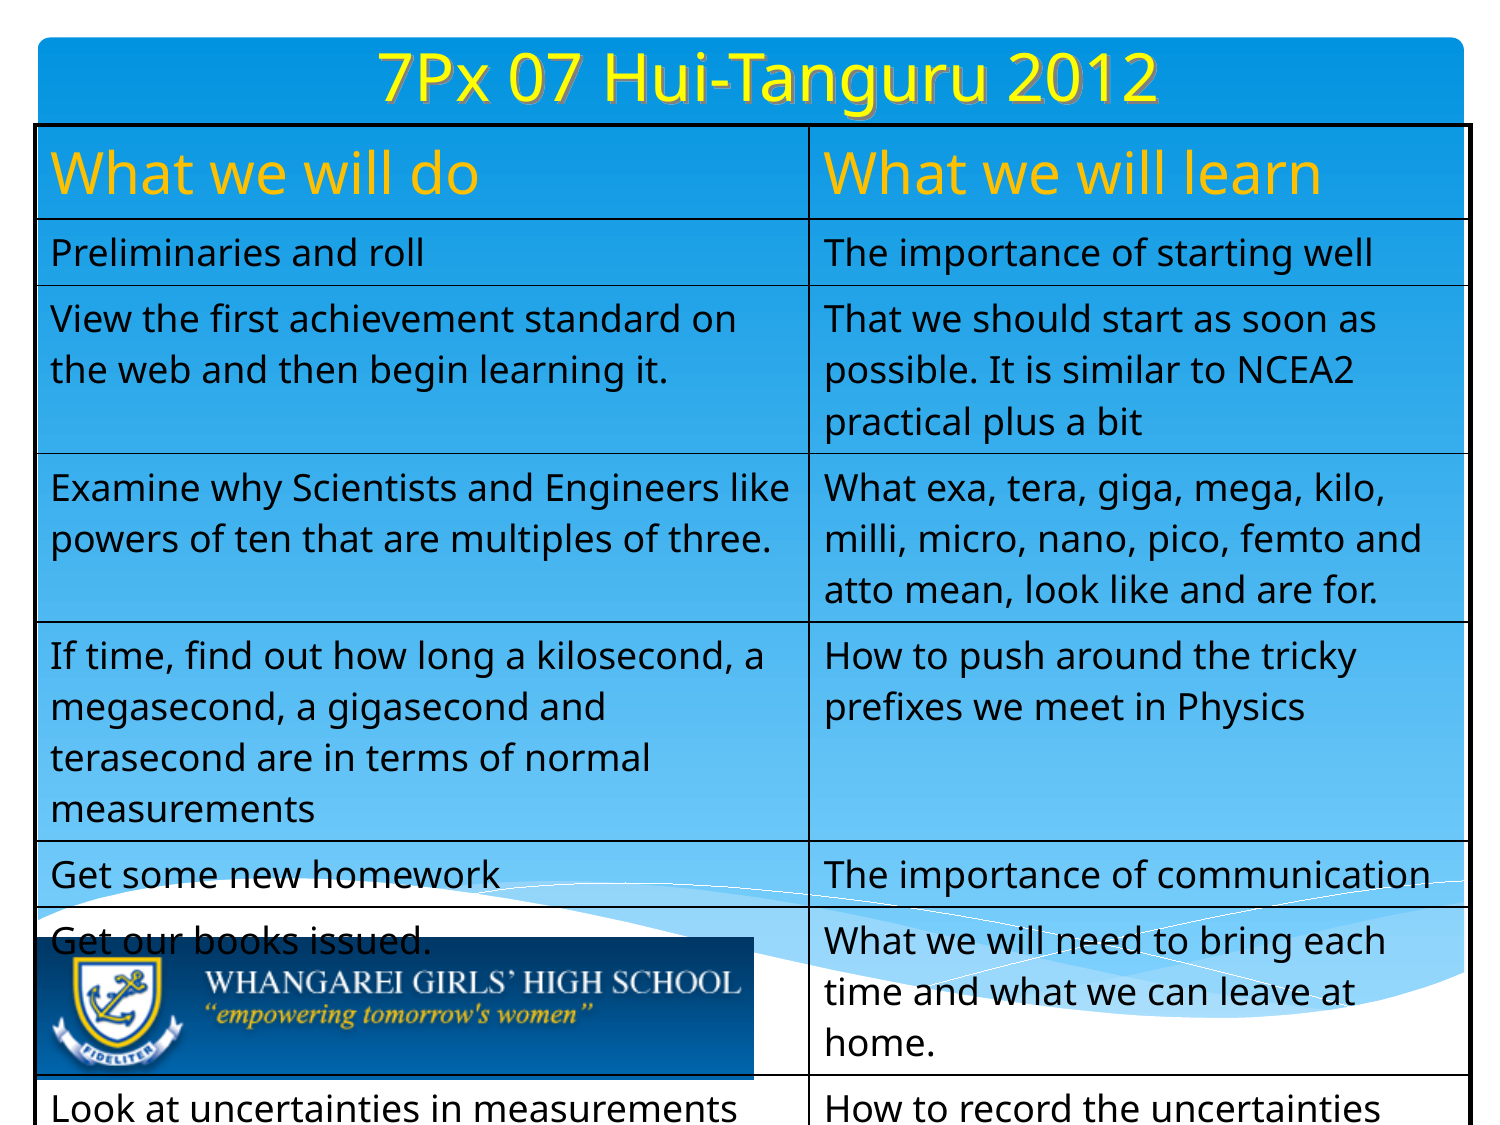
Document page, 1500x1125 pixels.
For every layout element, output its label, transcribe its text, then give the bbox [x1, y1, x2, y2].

table_cell That we should start as soon as possible. It is similar to NCEA2 practical plus a bit [810, 286, 1468, 453]
table_cell The importance of starting well [810, 220, 1468, 285]
table_cell How to record the uncertainties that exist in all measurements (abs and other) [810, 1076, 1468, 1125]
table_cell What we will need to bring each time and what we can leave at home. [810, 908, 1468, 1074]
table_cell How to push around the tricky prefixes we meet in Physics [810, 623, 1468, 840]
table_cell View the first achievement standard on the web and then begin learning it. [37, 286, 808, 453]
table_cell If time, find out how long a kilosecond, a megasecond, a gigasecond and terasecond are in terms of normal measurements [37, 623, 808, 840]
table_cell Preliminaries and roll [37, 220, 808, 285]
table_cell Look at uncertainties in measurements [37, 1076, 808, 1125]
text_box 7Px 07 Hui-Tanguru 2012 [162, 24, 1375, 123]
table_header What we will do [37, 127, 808, 218]
table_cell Get some new homework [37, 842, 808, 906]
table_header What we will learn [810, 127, 1468, 218]
table_cell What exa, tera, giga, mega, kilo, milli, micro, nano, pico, femto and atto mean, look like and are for. [810, 454, 1468, 621]
table_cell Examine why Scientists and Engineers like powers of ten that are multiples of three. [37, 454, 808, 621]
table_cell The importance of communication [810, 842, 1468, 906]
picture [37, 937, 754, 1080]
table_cell Get our books issued. [37, 908, 808, 1074]
